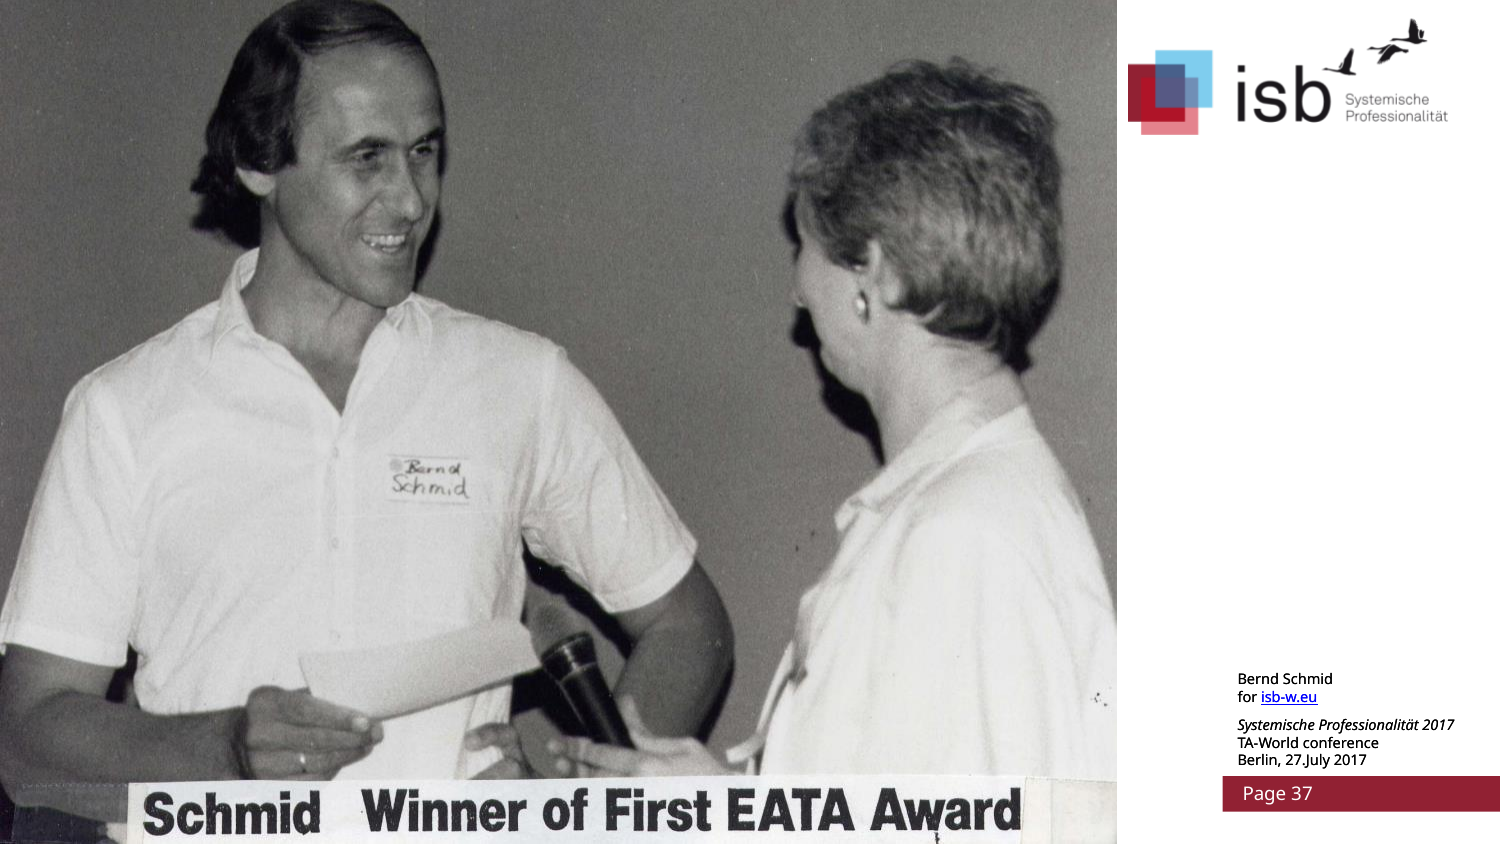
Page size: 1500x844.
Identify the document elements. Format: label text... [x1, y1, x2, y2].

picture [1128, 14, 1461, 139]
text_box Bernd Schmid for isb-w.eu Systemische Professionalität 2017 TA-World conference Berlin, 27.July 2017 [1222, 543, 1500, 776]
slide_number Page 37 [1222, 776, 1500, 812]
picture [0, 0, 1117, 844]
